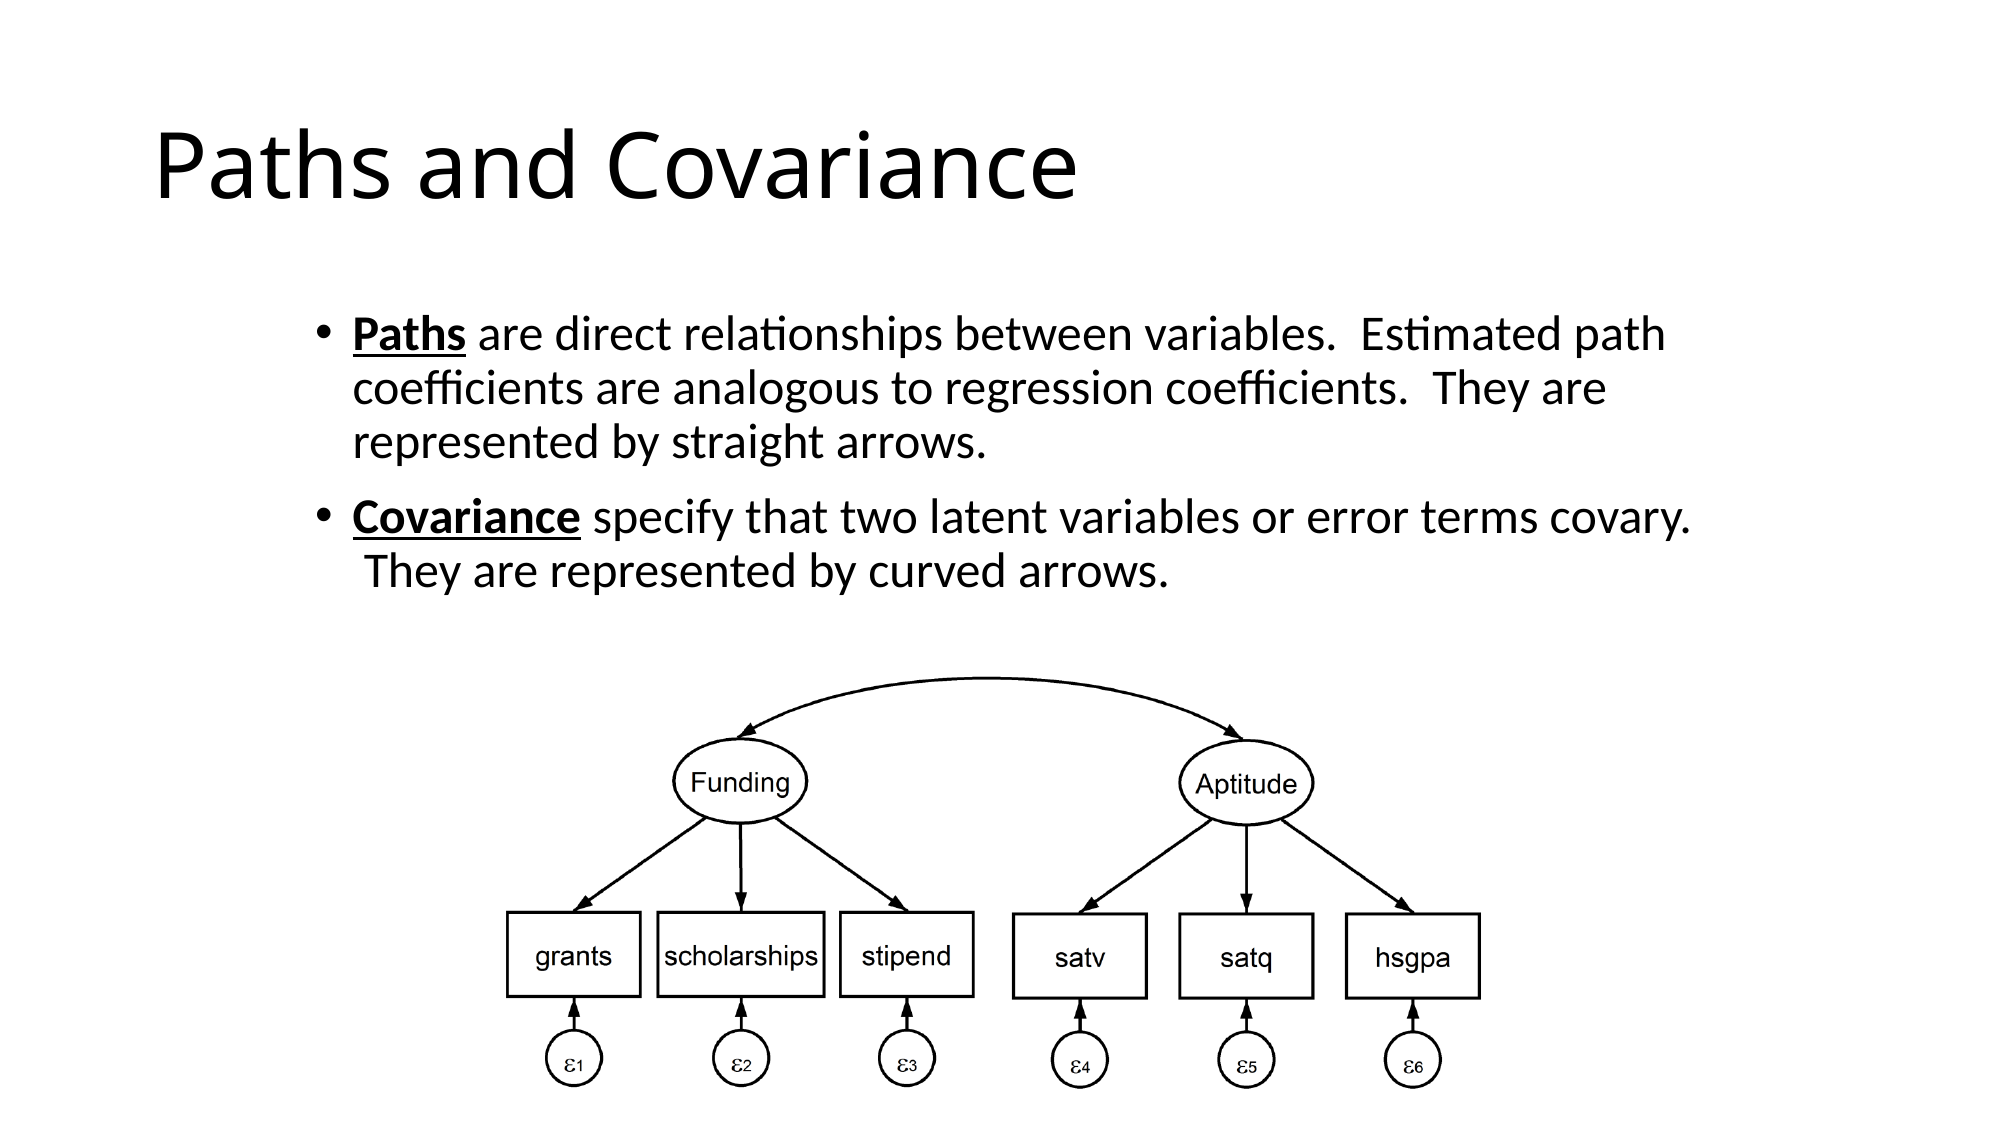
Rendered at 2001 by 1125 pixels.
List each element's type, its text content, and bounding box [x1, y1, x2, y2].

title Paths and Covariance [137, 59, 1863, 278]
list Paths are direct relationships between variables. Estimated path coefficients are analogous to regression coefficients. They are represented by straight arrows. Covariance specify that two latent variables or error terms covary. They are represented by curved arrows. [300, 299, 1713, 700]
picture [499, 662, 1488, 1107]
